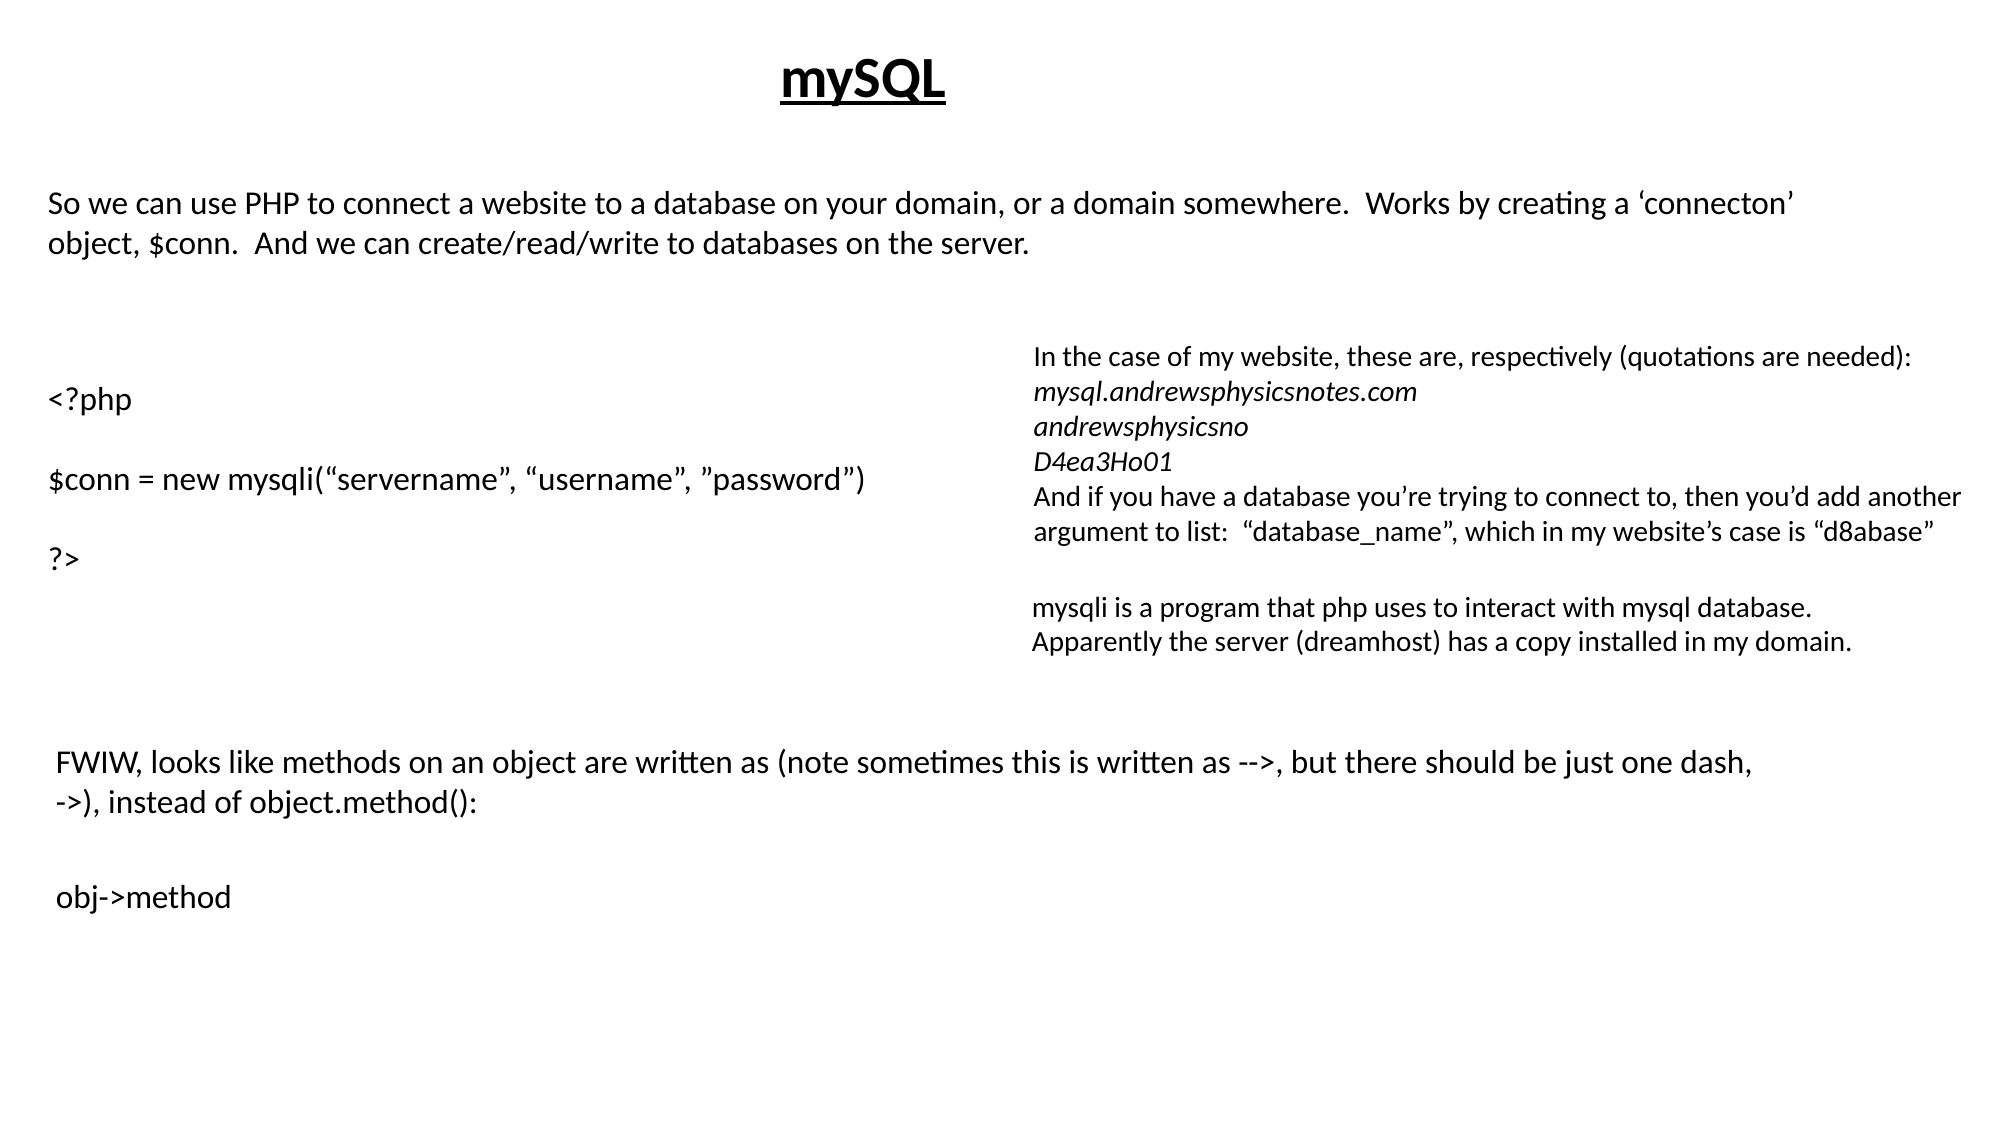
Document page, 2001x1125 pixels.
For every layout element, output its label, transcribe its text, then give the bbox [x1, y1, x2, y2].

text_box mySQL [765, 31, 1019, 117]
text_box mysqli is a program that php uses to interact with mysql database. Apparently the server (dreamhost) has a copy installed in my domain. [1017, 580, 1889, 666]
text_box FWIW, looks like methods on an object are written as (note sometimes this is written as -->, but there should be just one dash, ->), instead of object.method(): [41, 732, 1776, 828]
text_box So we can use PHP to connect a website to a database on your domain, or a domain somewhere. Works by creating a ‘connecton’ object, $conn. And we can create/read/write to databases on the server. [33, 174, 1842, 269]
text_box <?php $conn = new mysqli(“servername”, “username”, ”password”) ?> [33, 370, 1019, 585]
text_box In the case of my website, these are, respectively (quotations are needed): mysql.andrewsphysicsnotes.com andrewsphysicsno D4ea3Ho01 And if you have a database you’re trying to connect to, then you’d add another argument to list: “database_name”, which in my website’s case is “d8abase” [1018, 330, 1985, 555]
text_box obj->method [40, 867, 296, 923]
